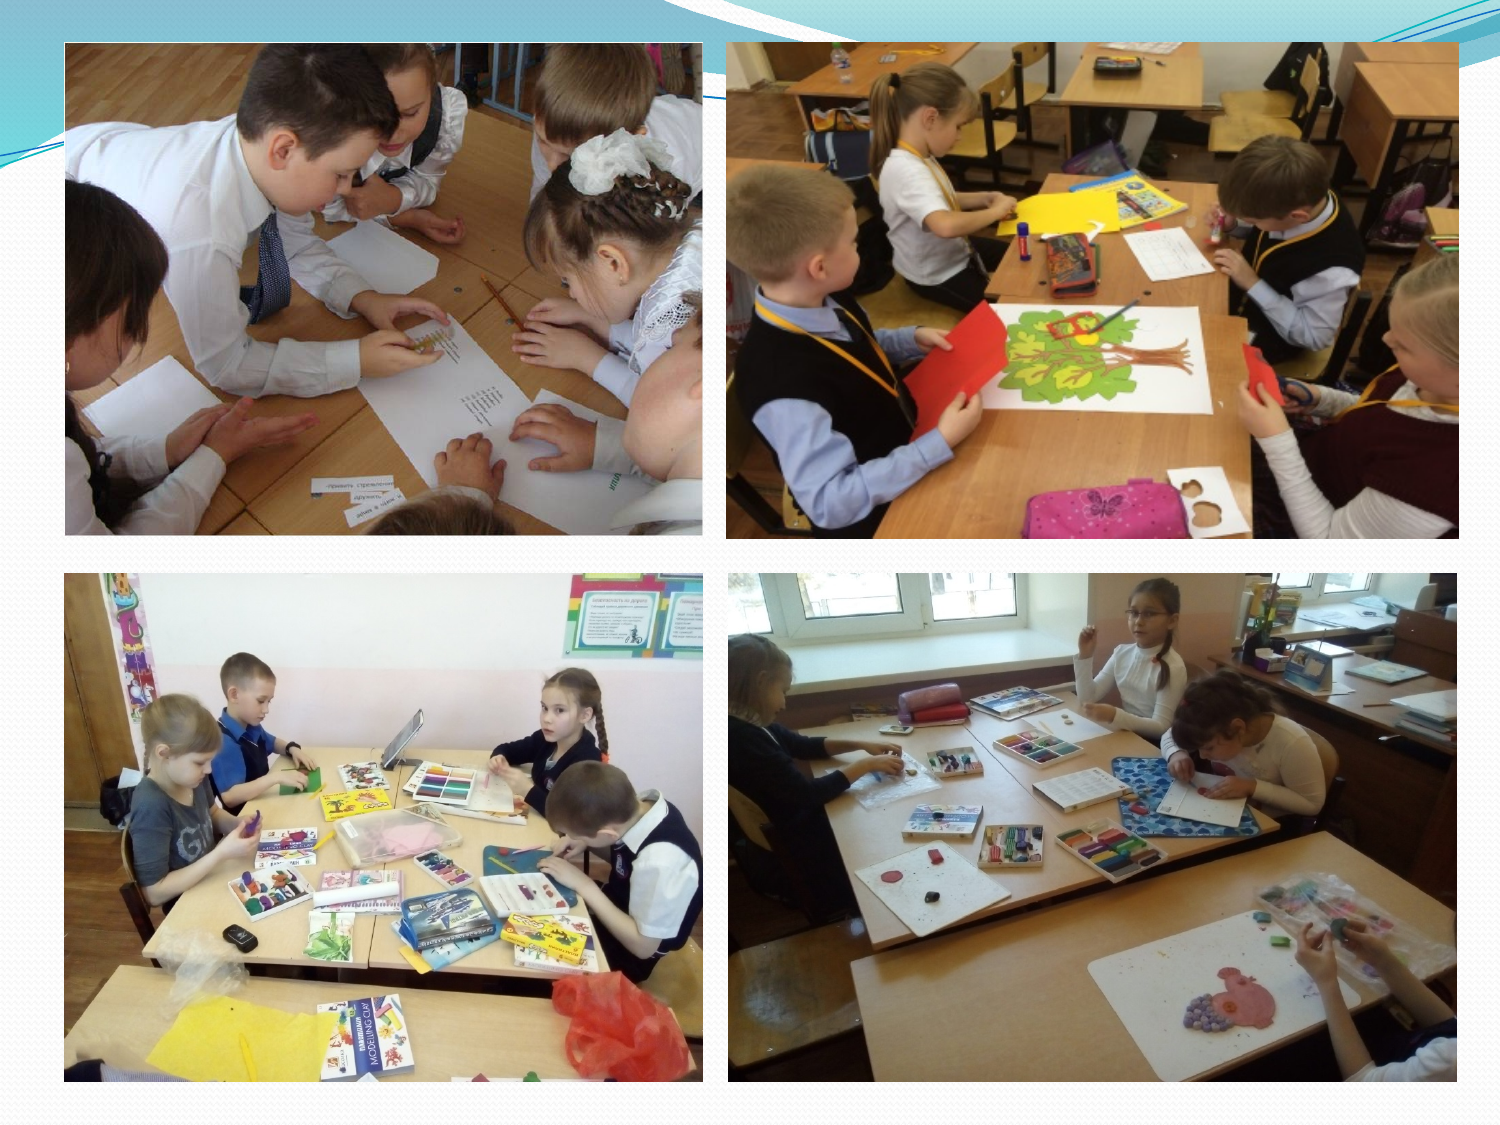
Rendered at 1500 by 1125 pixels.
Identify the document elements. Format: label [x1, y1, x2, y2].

picture [726, 42, 1459, 540]
list [64, 42, 703, 537]
picture [728, 573, 1457, 1082]
picture [64, 573, 703, 1082]
